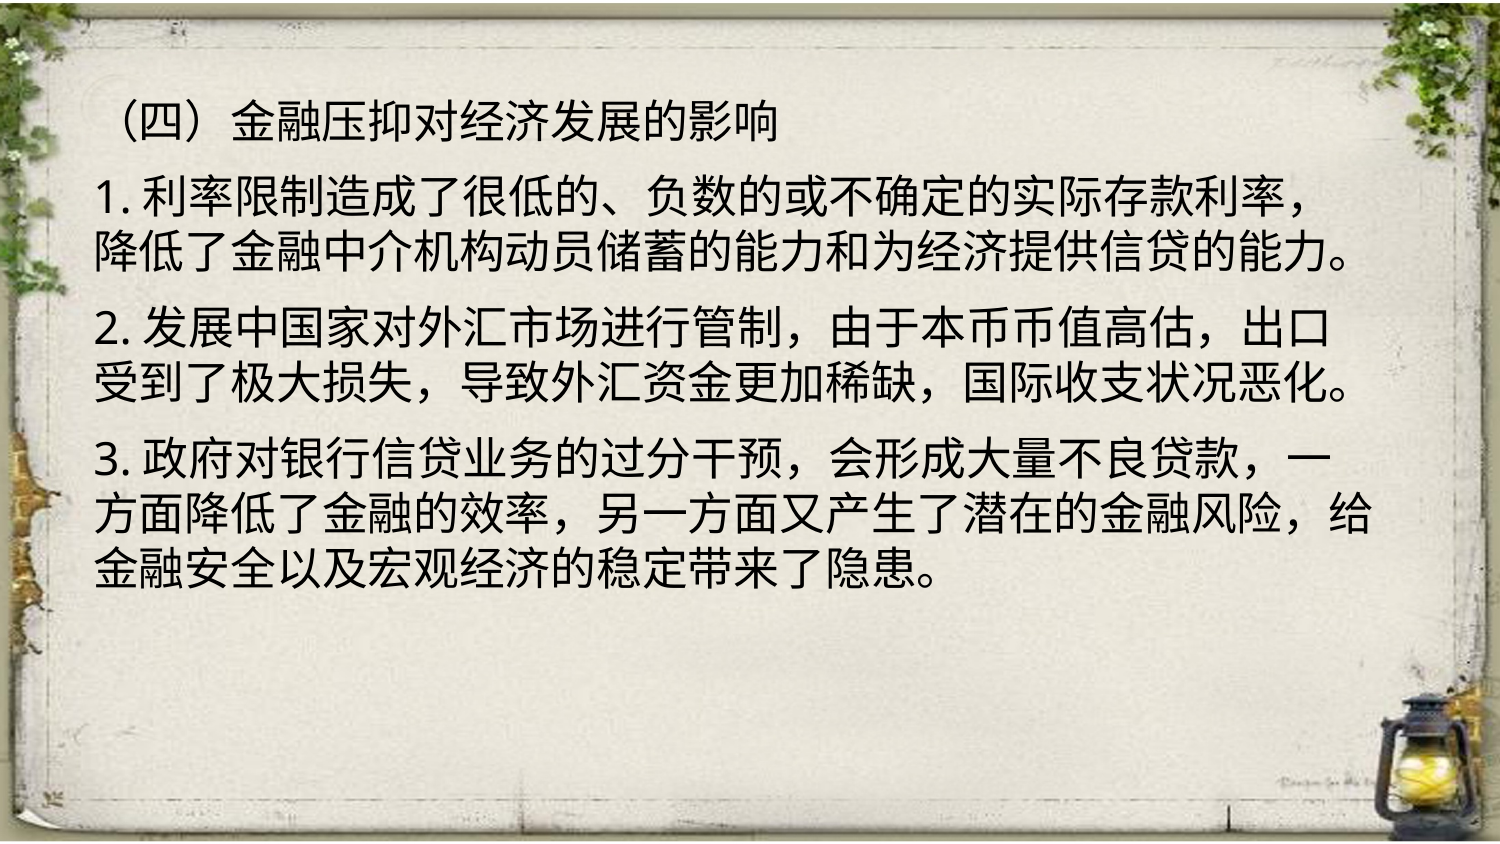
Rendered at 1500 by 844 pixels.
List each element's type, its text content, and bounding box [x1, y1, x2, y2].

list （四）金融压抑对经济发展的影响 1.利率限制造成了很低的、负数的或不确定的实际存款利率，降低了金融中介机构动员储蓄的能力和为经济提供信贷的能力。 2.发展中国家对外汇市场进行管制，由于本币币值高估，出口受到了极大损失，导致外汇资金更加稀缺，国际收支状况恶化。 3.政府对银行信贷业务的过分干预，会形成大量不良贷款，一方面降低了金融的效率，另一方面又产生了潜在的金融风险，给金融安全以及宏观经济的稳定带来了隐患。 [78, 84, 1393, 803]
picture [0, 0, 1500, 844]
